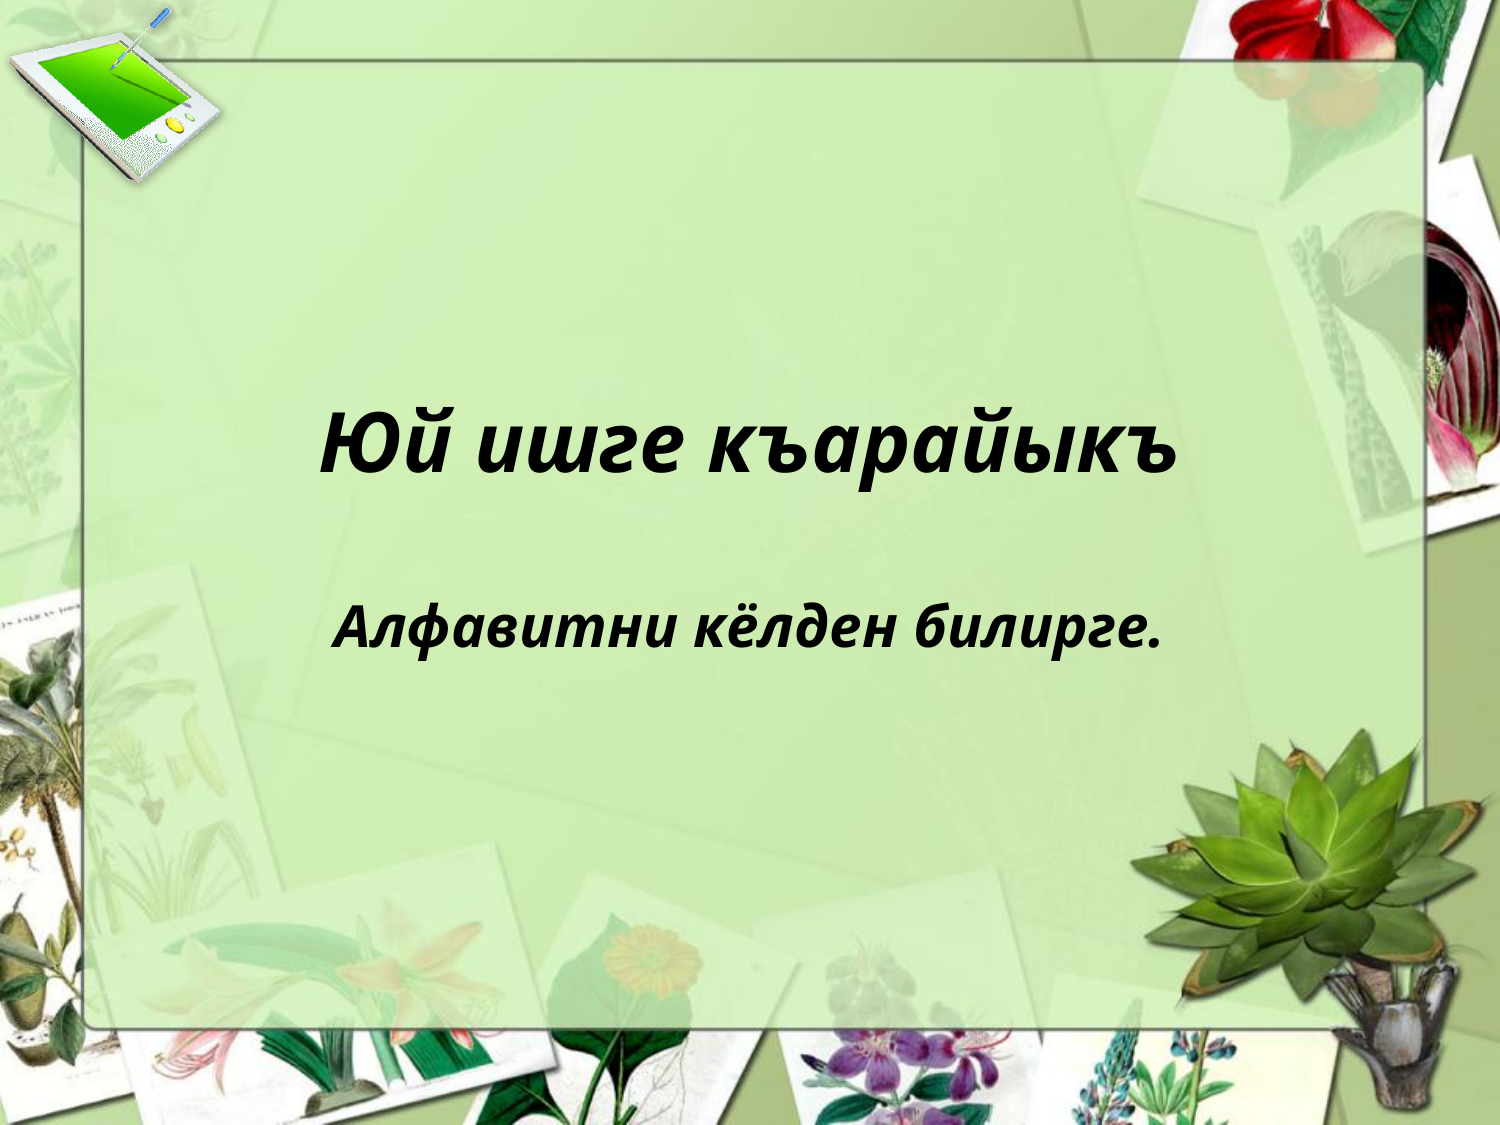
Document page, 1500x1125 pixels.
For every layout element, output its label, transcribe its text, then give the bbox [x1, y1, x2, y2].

picture [0, 0, 1500, 1125]
title Юй ишге къарайыкъ Алфавитни кёлден билирге. [112, 99, 1388, 950]
